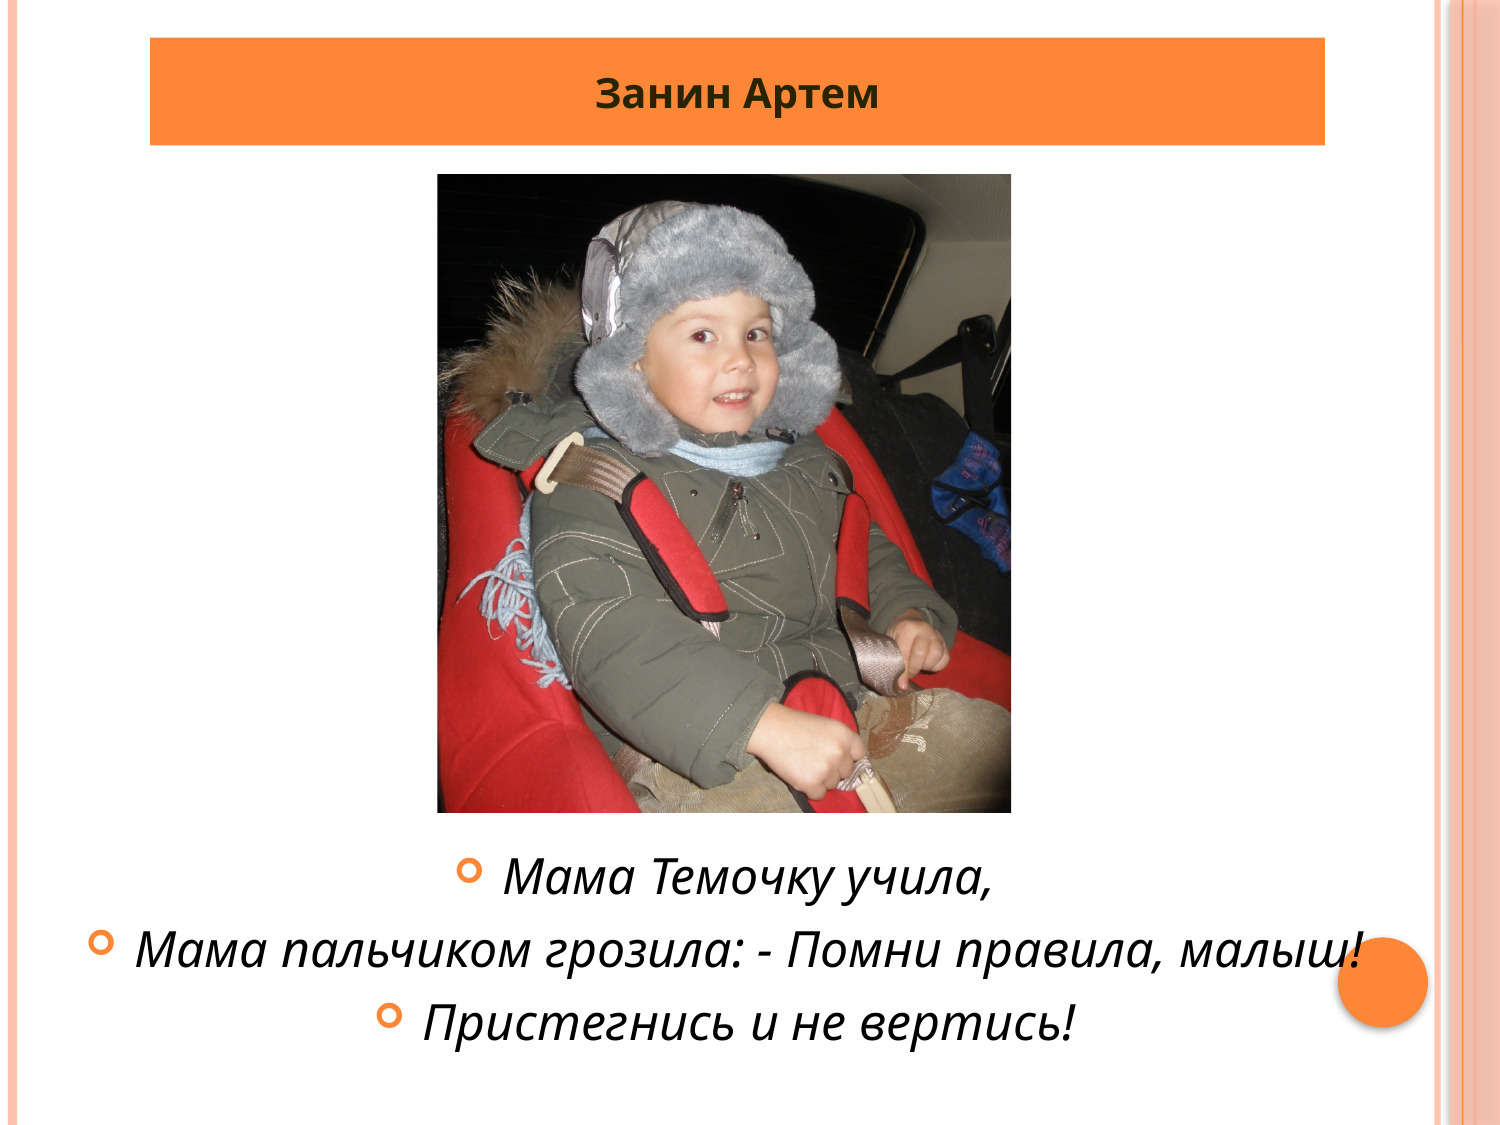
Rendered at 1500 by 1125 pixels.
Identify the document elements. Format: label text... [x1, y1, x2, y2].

list Занин Артем [150, 37, 1325, 146]
list Мама Темочку учила, Мама пальчиком грозила: - Помни правила, малыш! Пристегнись и не вертись! [50, 837, 1400, 1075]
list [436, 174, 1012, 813]
